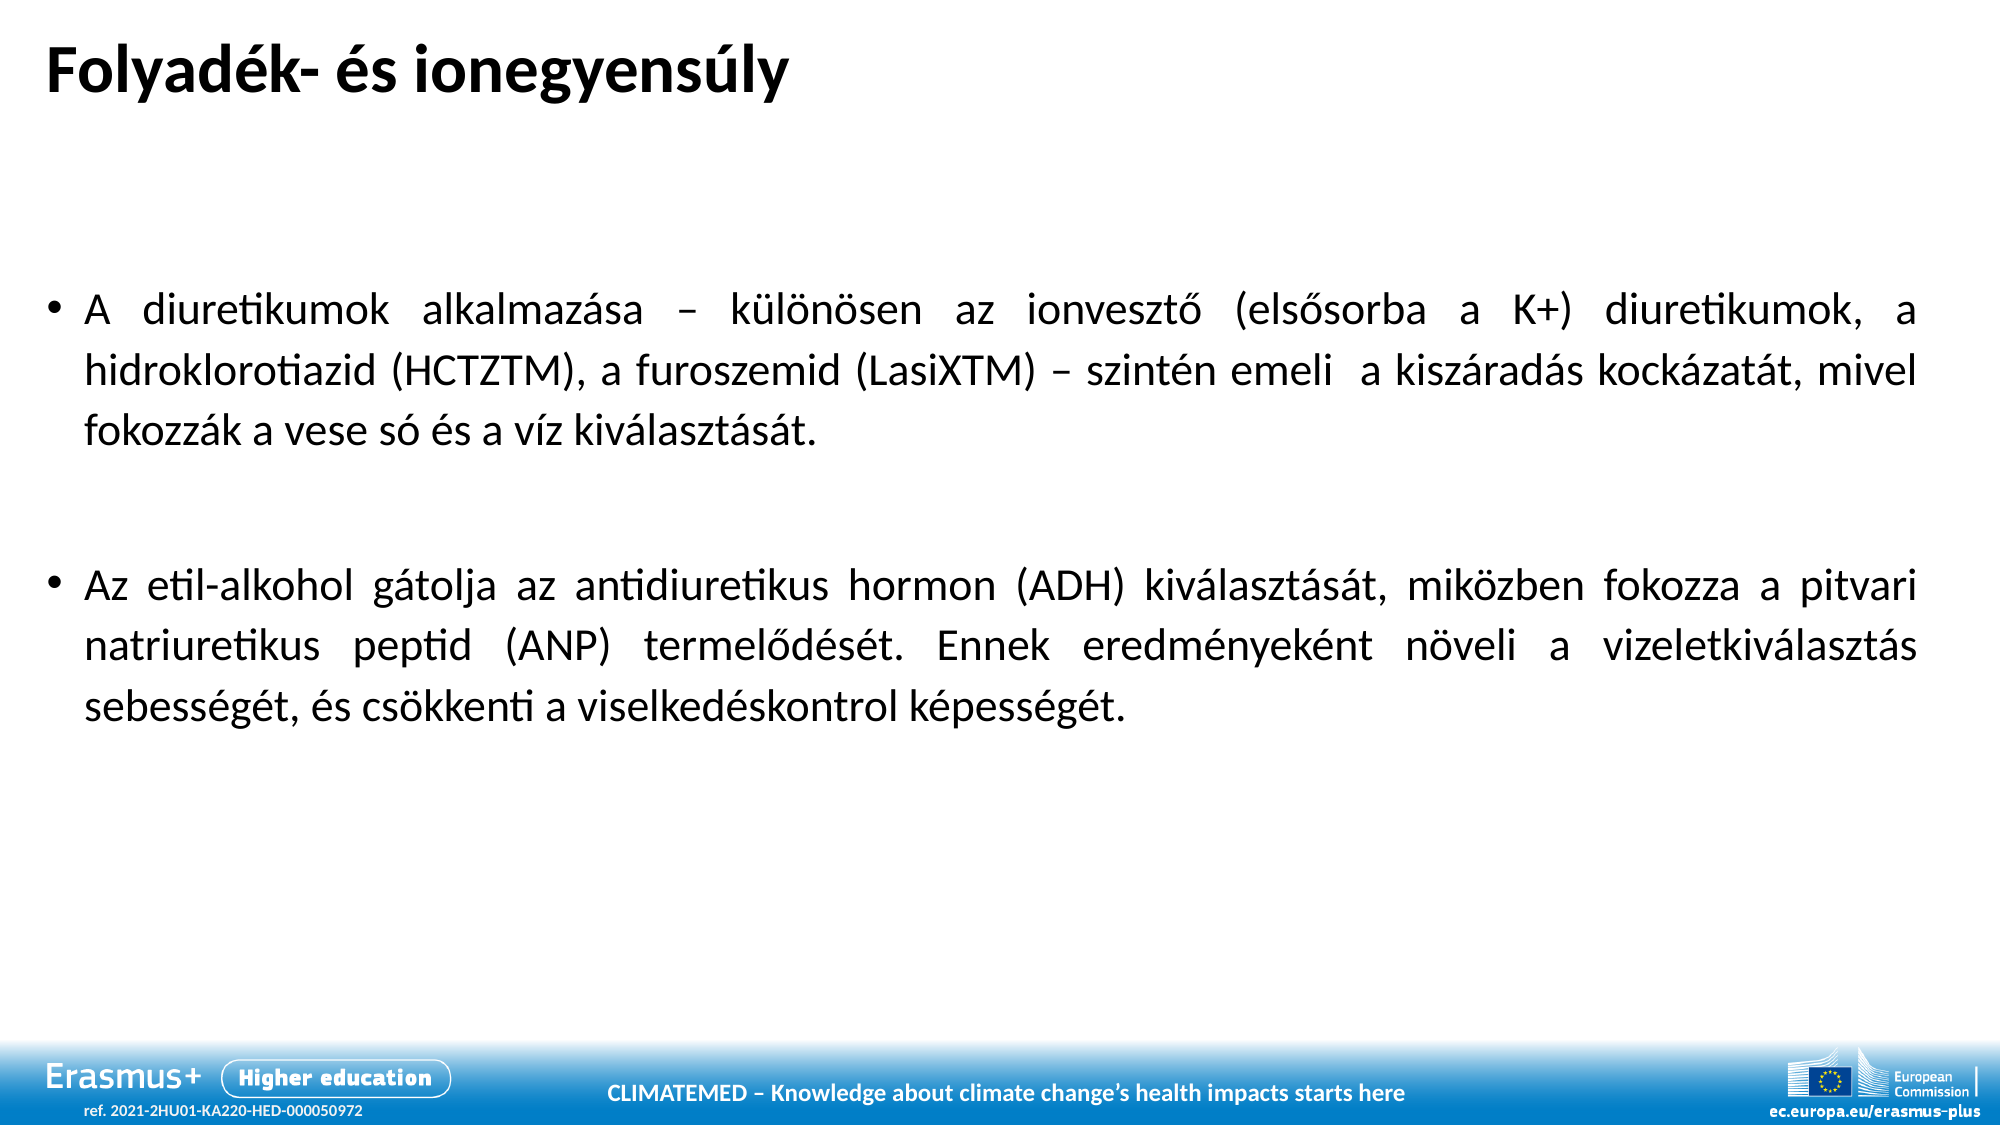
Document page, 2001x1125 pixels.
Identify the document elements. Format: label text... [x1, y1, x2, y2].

title Folyadék- és ionegyensúly [31, 25, 1984, 116]
list A diuretikumok alkalmazása – különösen az ionvesztő (elsősorba a K+) diuretikumok, a hidroklorotiazid (HCTZTM), a furoszemid (LasiXTM) – szintén emeli a kiszáradás kockázatát, mivel fokozzák a vese só és a víz kiválasztását. Az etil-alkohol gátolja az antidiuretikus hormon (ADH) kiválasztását, miközben fokozza a pitvari natriuretikus peptid (ANP) termelődését. Ennek eredményeként növeli a vizeletkiválasztás sebességét, és csökkenti a viselkedéskontrol képességét. [31, 266, 1935, 1099]
picture [0, 899, 2000, 1125]
